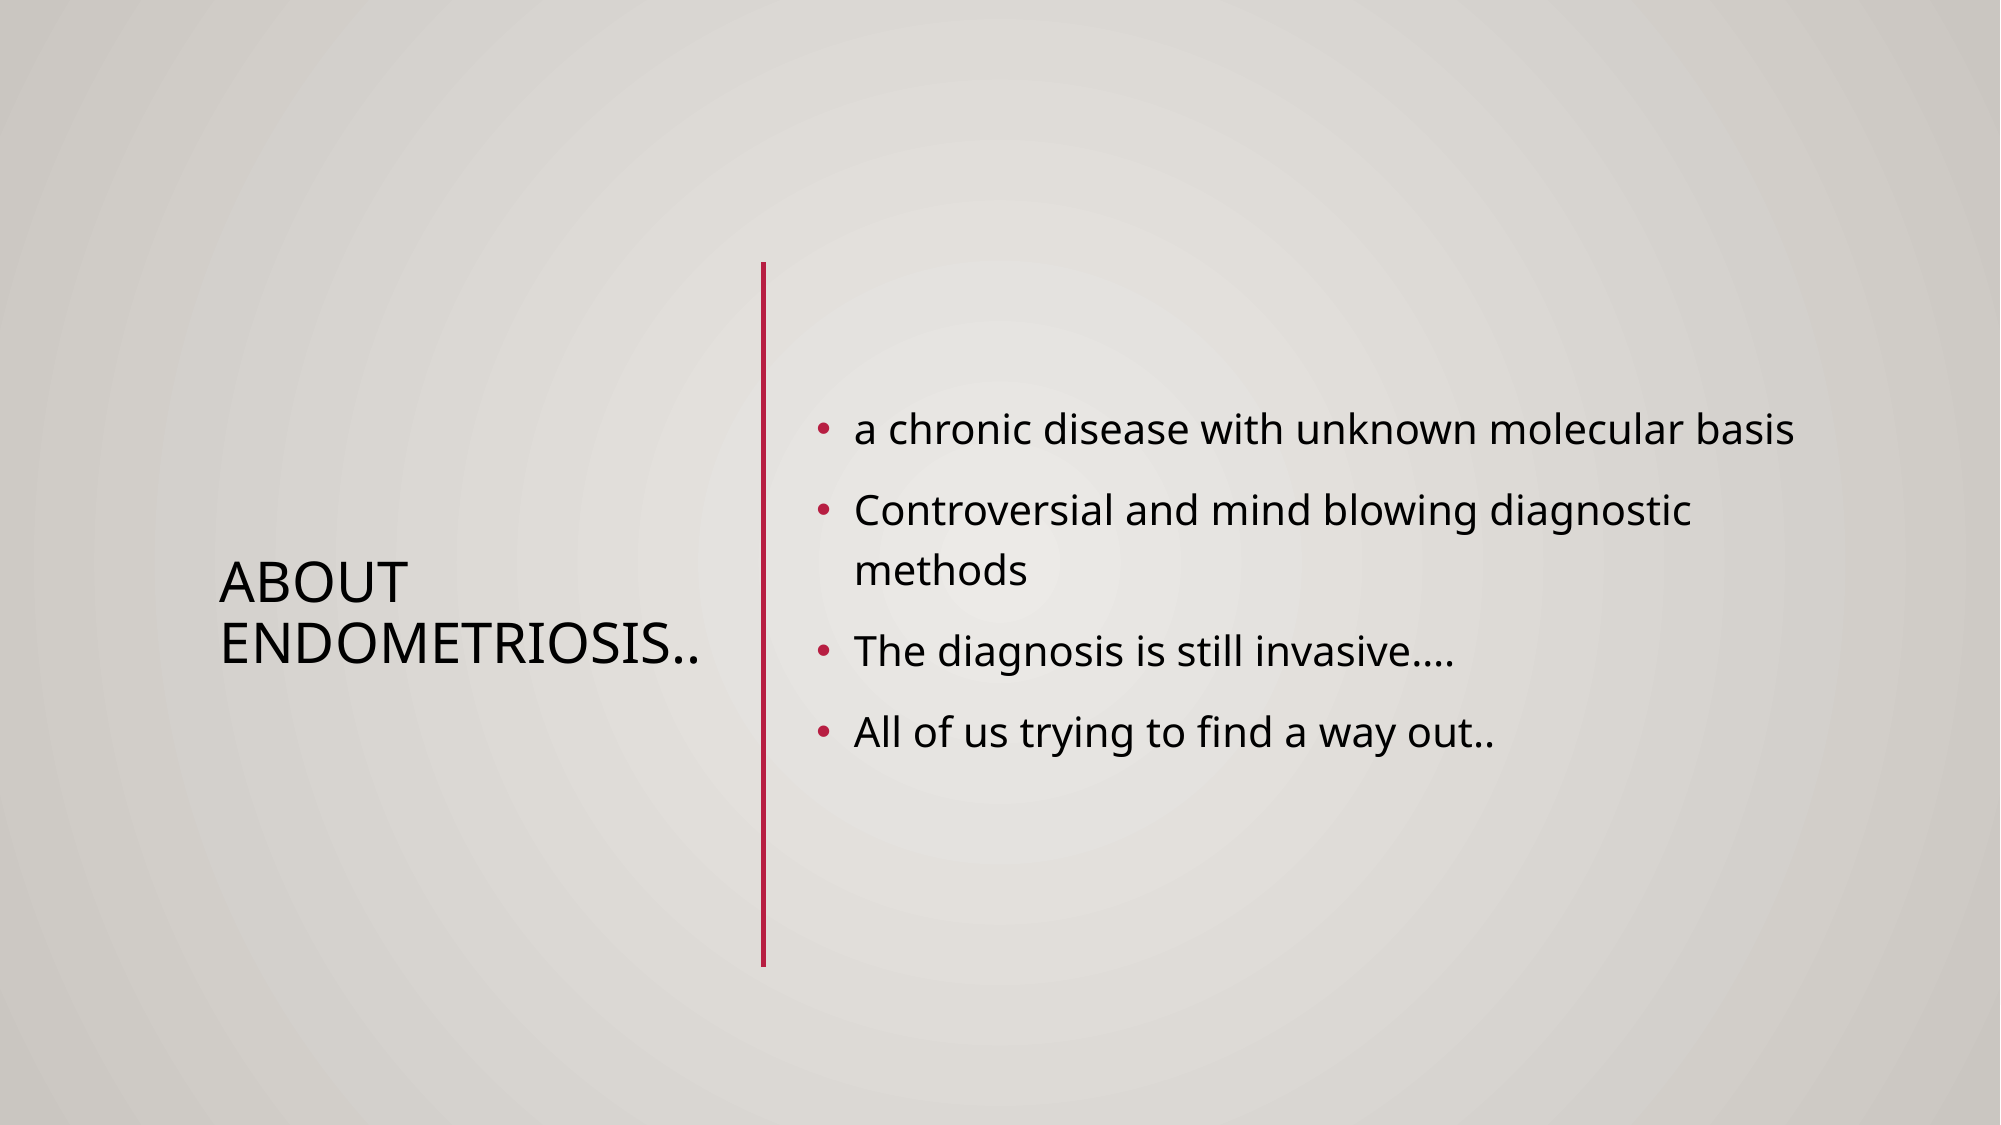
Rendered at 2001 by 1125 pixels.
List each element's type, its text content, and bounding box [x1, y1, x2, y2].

text_box [0, 0, 2000, 1125]
list a chronic disease with unknown molecular basis Controversial and mind blowing diagnostic methods The diagnosis is still invasive…. All of us trying to find a way out.. [801, 262, 1814, 968]
title About endometriosis.. [205, 262, 726, 968]
